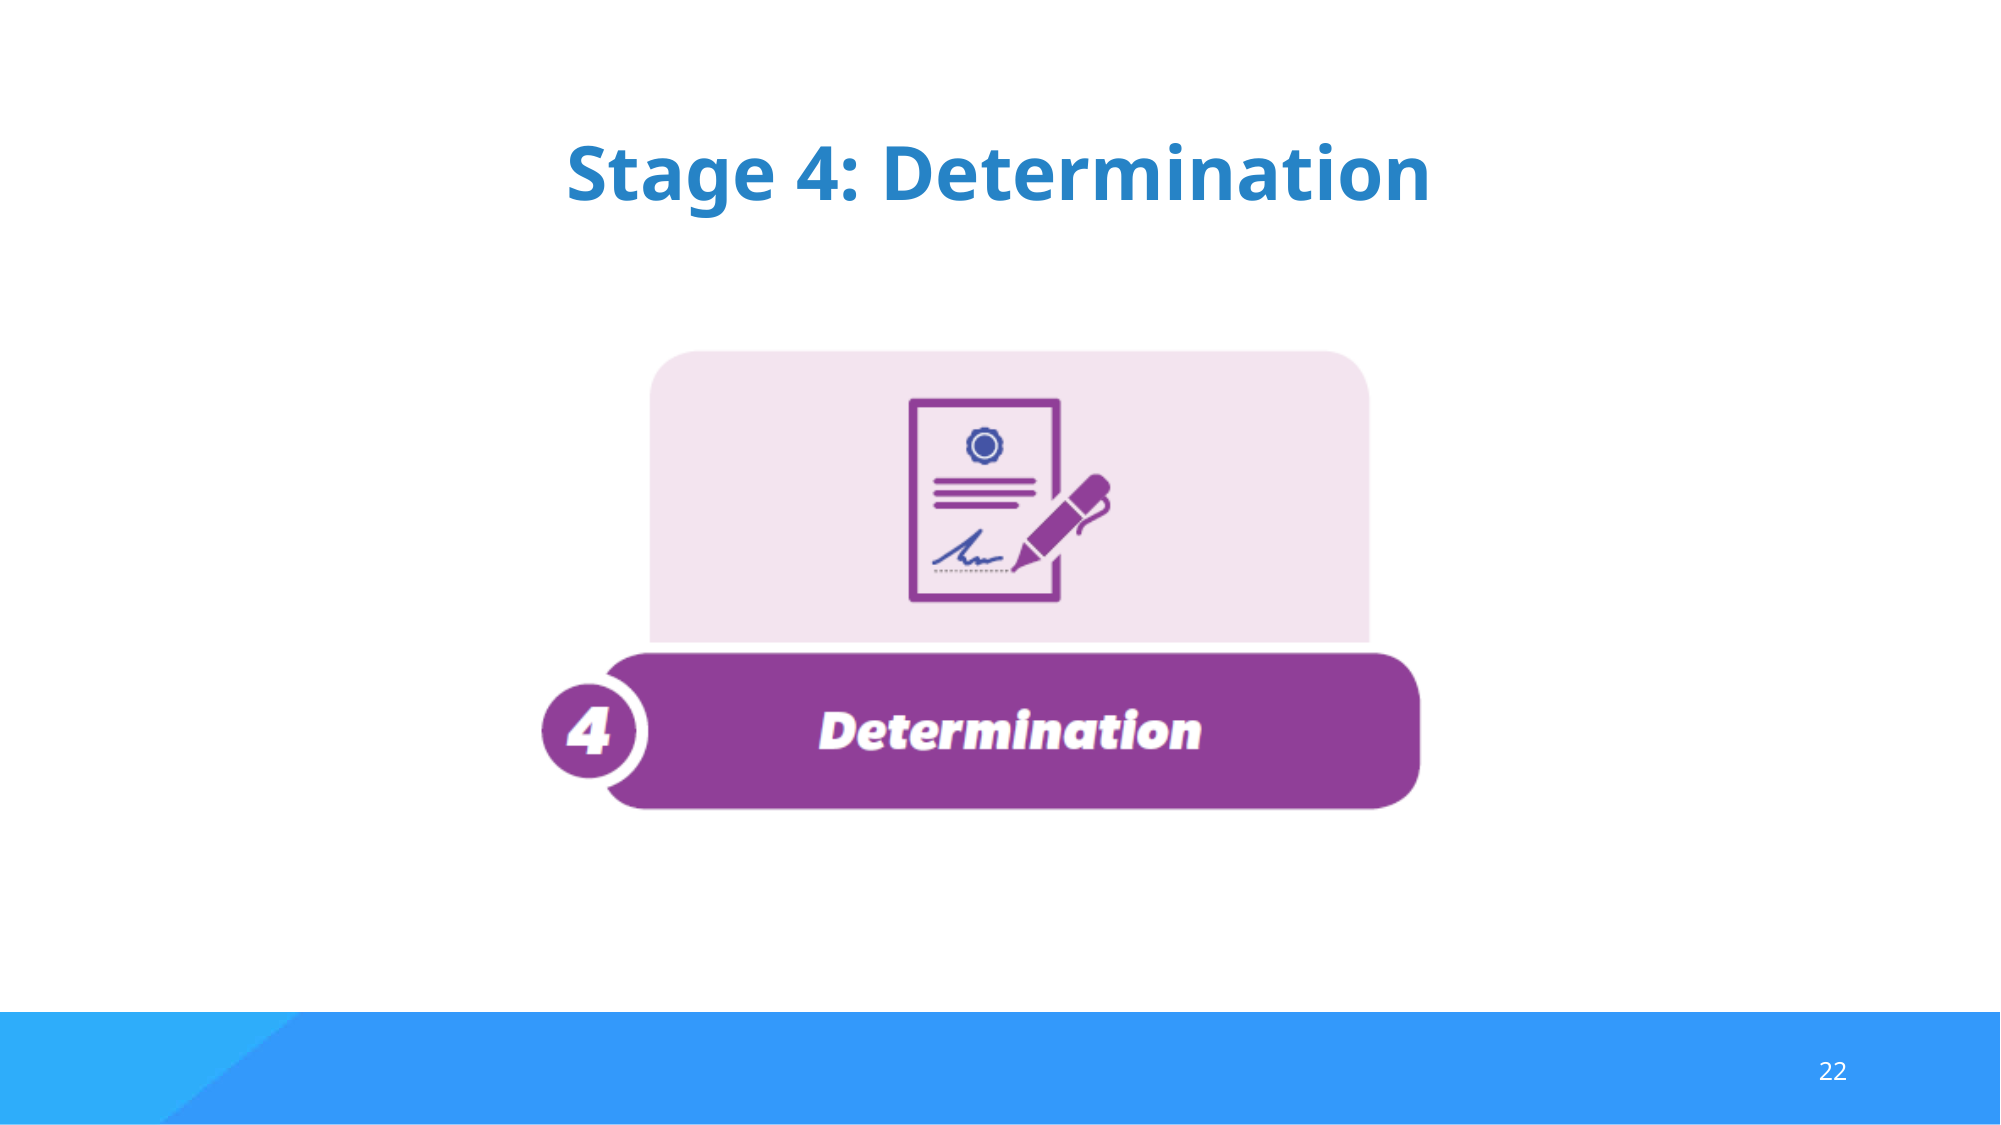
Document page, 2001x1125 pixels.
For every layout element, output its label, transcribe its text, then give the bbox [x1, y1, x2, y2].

picture [503, 323, 1476, 873]
title Stage 4: Determination [137, 28, 1863, 247]
slide_number 22 [1412, 1042, 1863, 1103]
picture [0, 1012, 2000, 1125]
